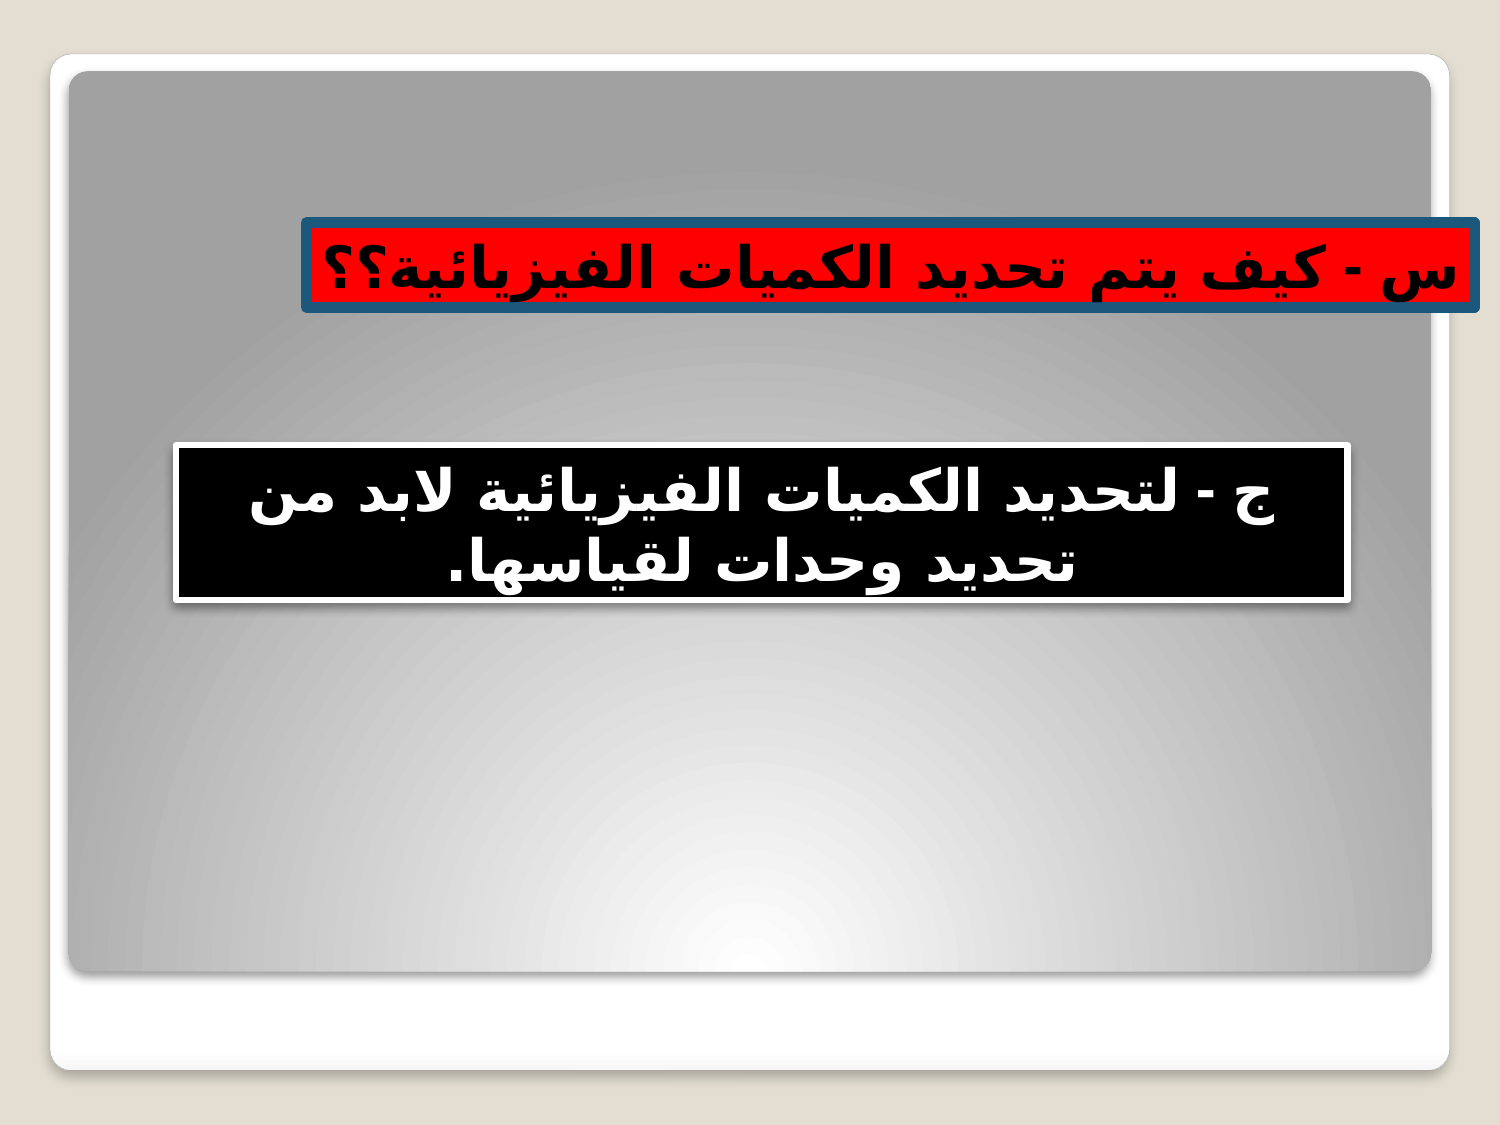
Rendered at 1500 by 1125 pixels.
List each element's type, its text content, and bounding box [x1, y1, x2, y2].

text_box ج - لتحديد الكميات الفيزيائية لابد من تحديد وحدات لقياسها. [173, 442, 1351, 603]
text_box س - كيف يتم تحديد الكميات الفيزيائية؟؟ [306, 222, 1475, 308]
